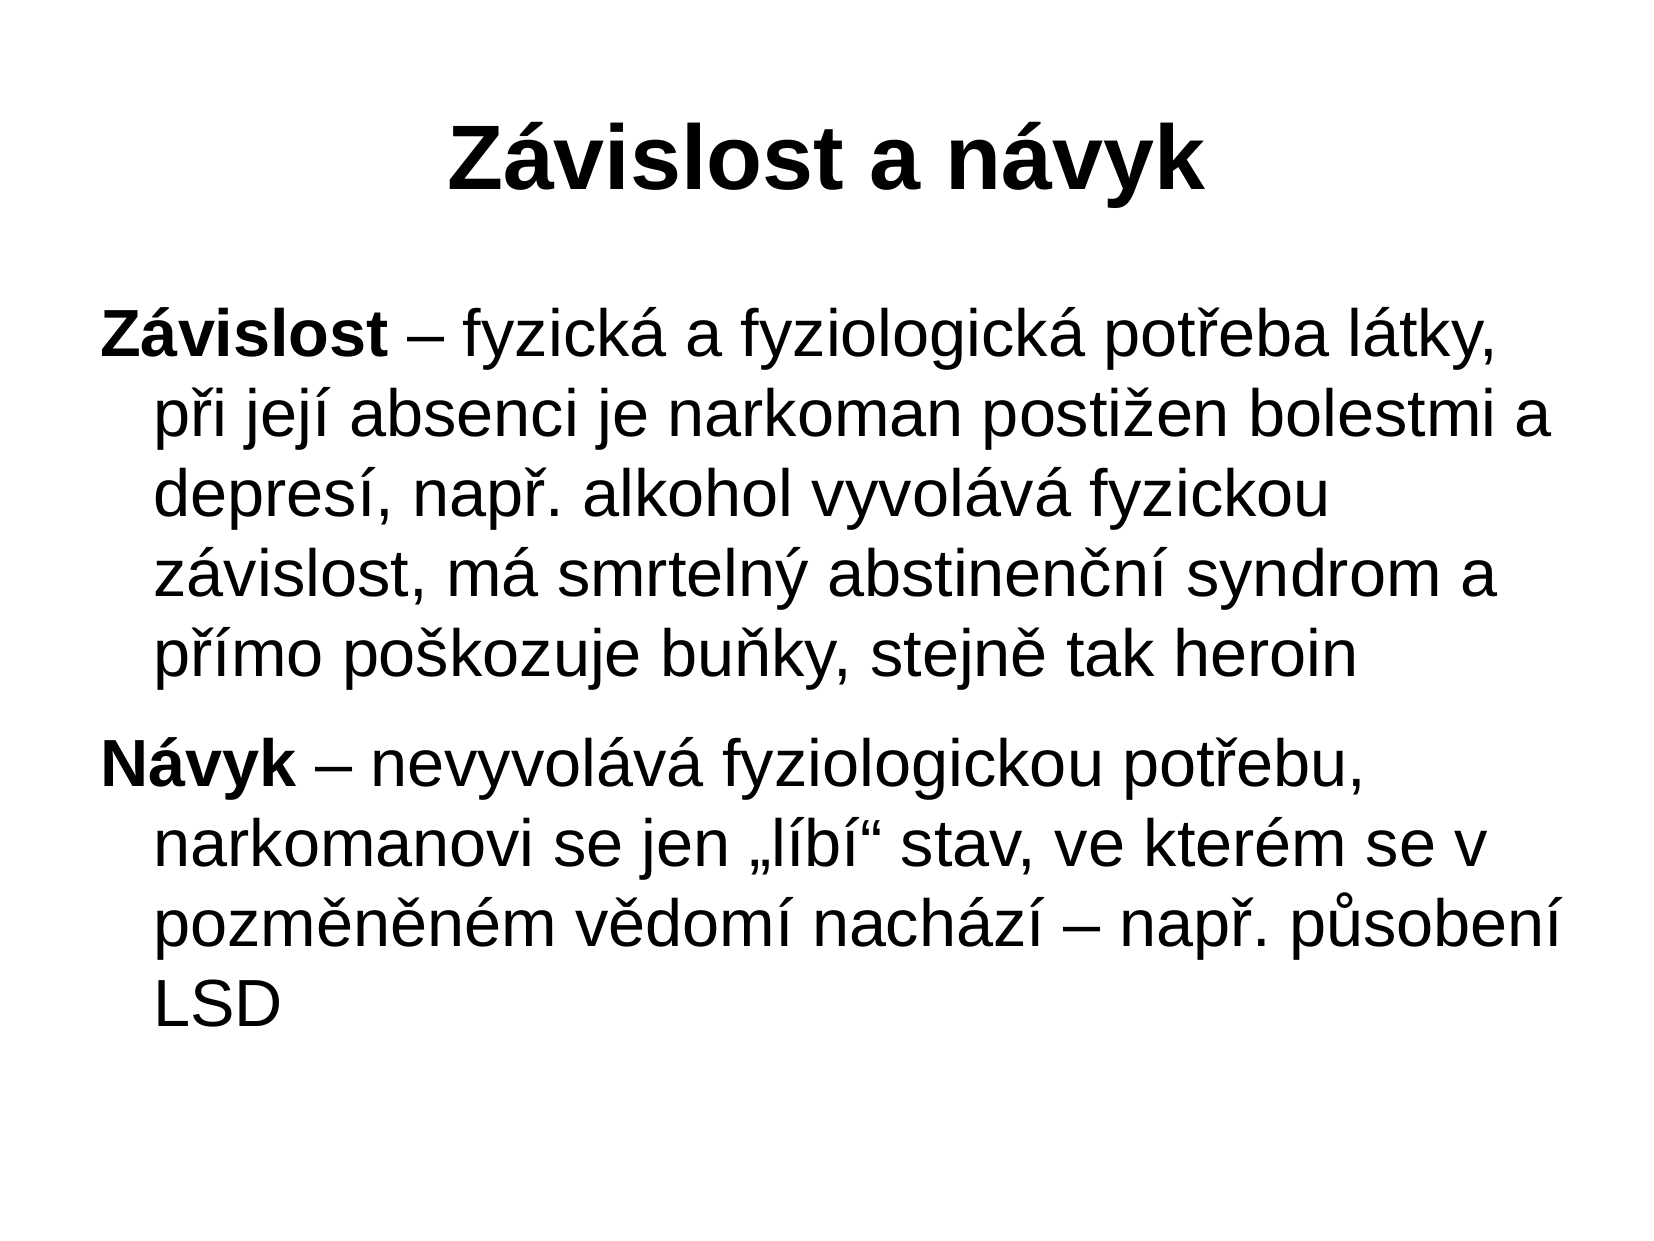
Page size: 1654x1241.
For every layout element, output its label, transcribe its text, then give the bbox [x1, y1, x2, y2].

title Závislost a návyk [82, 49, 1571, 257]
list Závislost – fyzická a fyziologická potřeba látky, při její absenci je narkoman postižen bolestmi a depresí, např. alkohol vyvolává fyzickou závislost, má smrtelný abstinenční syndrom a přímo poškozuje buňky, stejně tak heroin Návyk – nevyvolává fyziologickou potřebu, narkomanovi se jen „líbí“ stav, ve kterém se v pozměněném vědomí nachází – např. působení LSD [82, 290, 1571, 1109]
